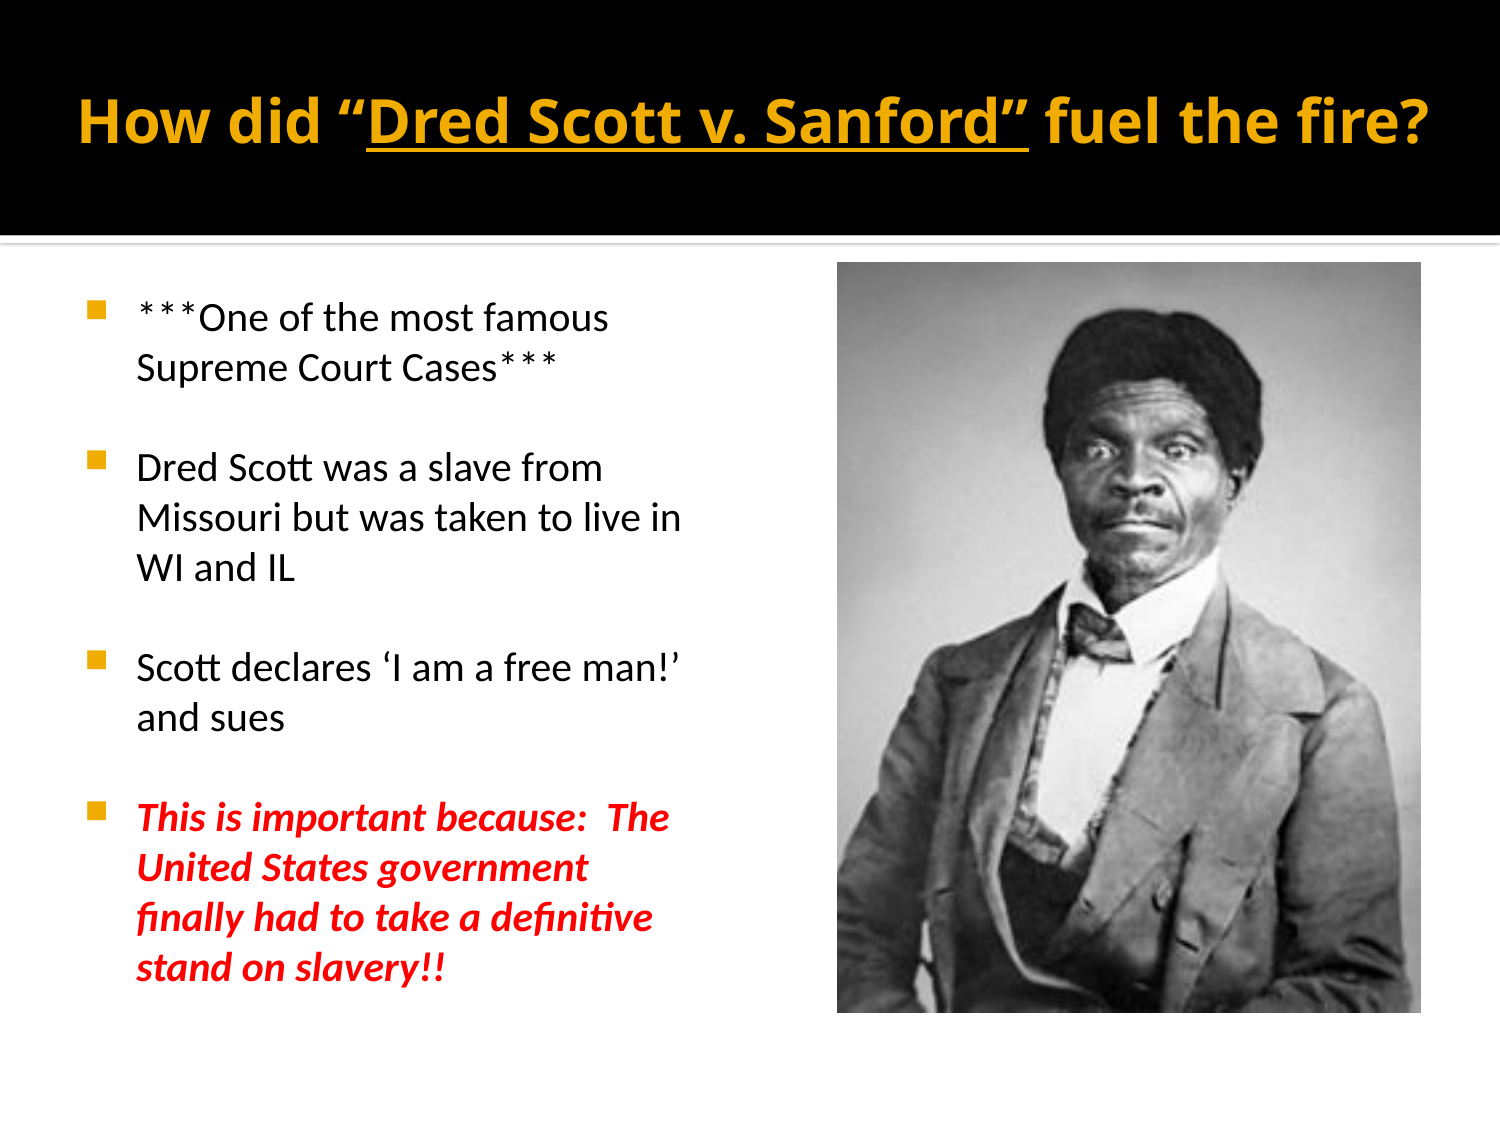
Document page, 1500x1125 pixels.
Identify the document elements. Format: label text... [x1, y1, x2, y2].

list ***One of the most famous Supreme Court Cases*** Dred Scott was a slave from Missouri but was taken to live in WI and IL Scott declares ‘I am a free man!’ and sues This is important because: The United States government finally had to take a definitive stand on slavery!! [49, 224, 712, 1050]
picture [837, 262, 1421, 1013]
title How did “Dred Scott v. Sanford” fuel the fire? [49, 37, 1450, 200]
